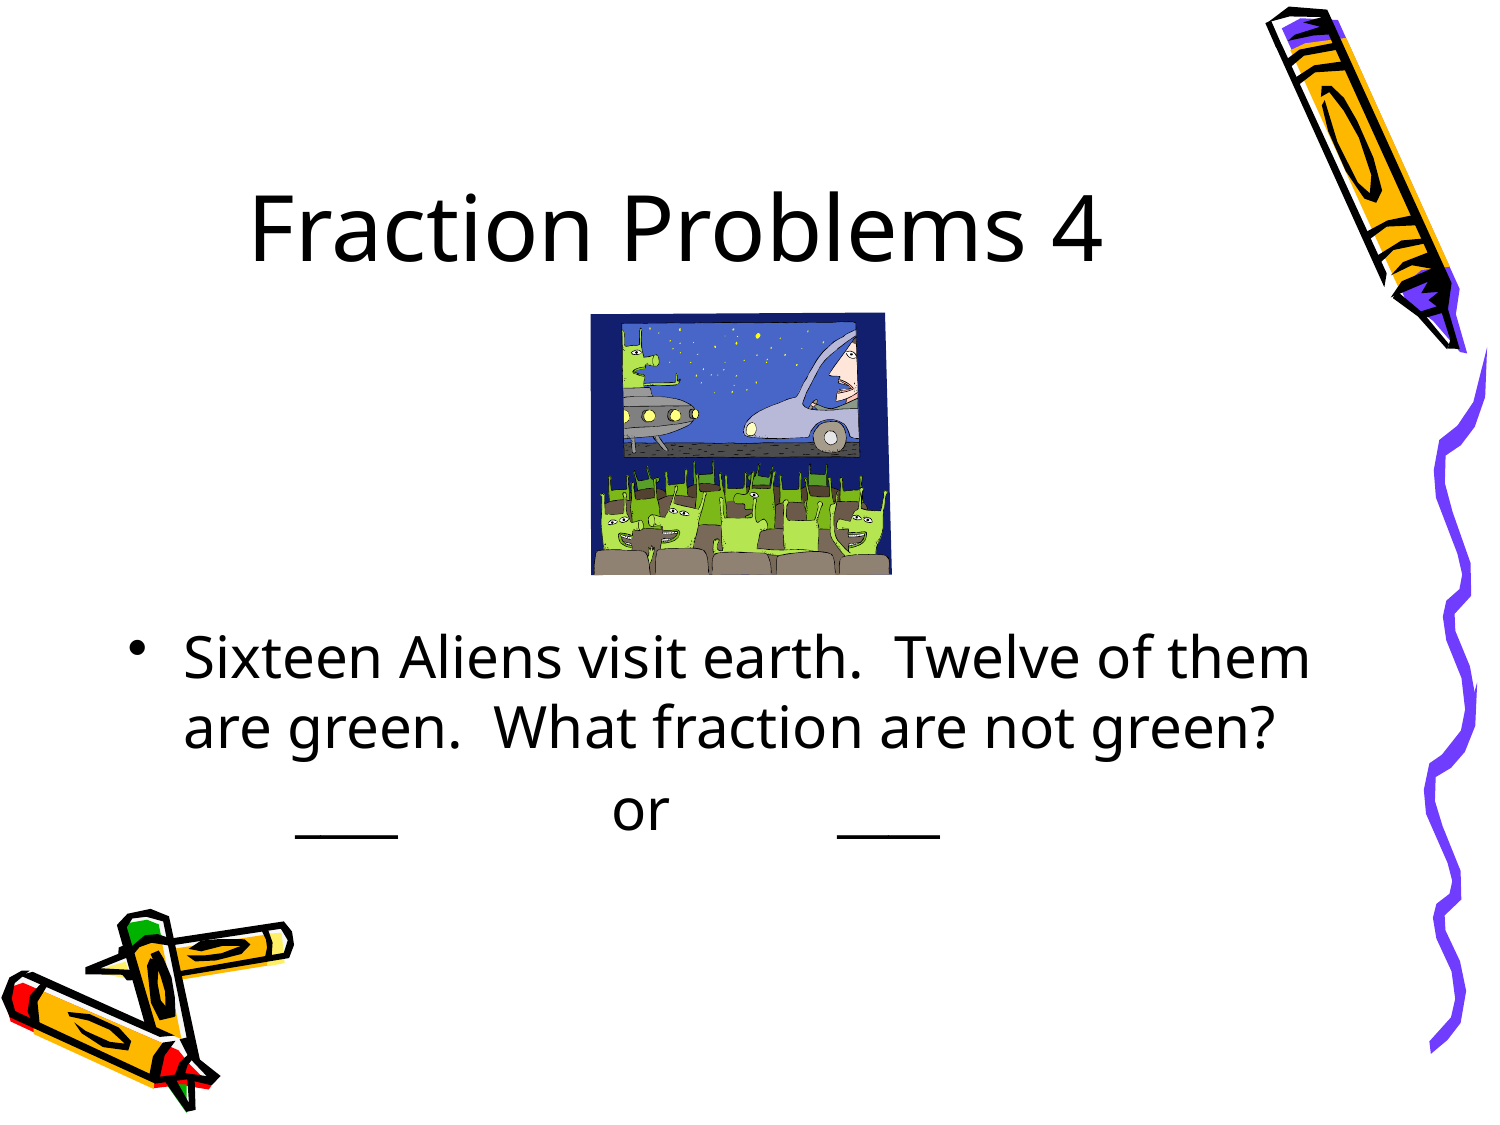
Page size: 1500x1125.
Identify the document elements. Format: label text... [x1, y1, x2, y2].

list Sixteen Aliens visit earth. Twelve of them are green. What fraction are not green? ____ or ____ [112, 612, 1376, 901]
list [590, 307, 898, 581]
title Fraction Problems 4 [112, 24, 1240, 288]
